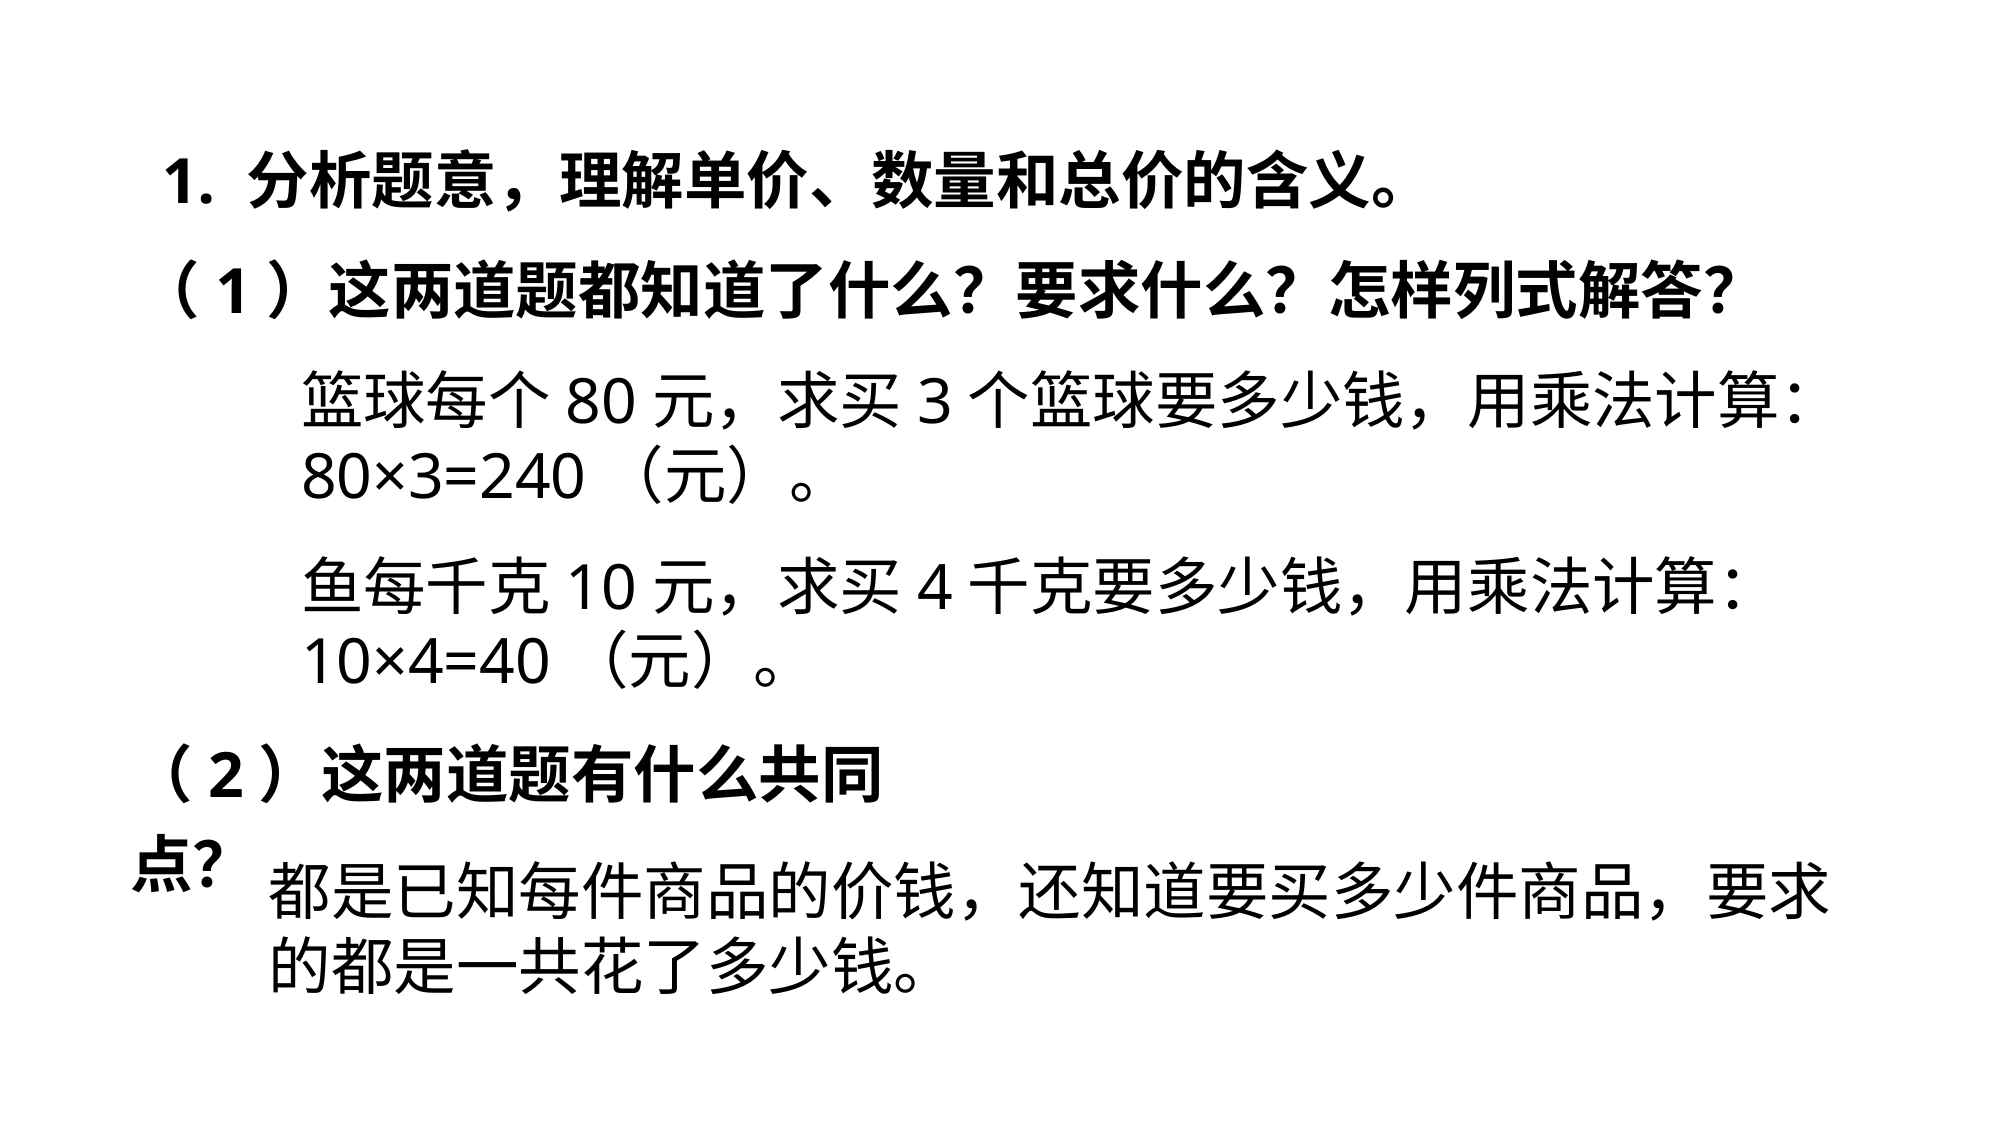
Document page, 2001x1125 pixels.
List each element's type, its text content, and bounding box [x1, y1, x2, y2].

text_box （2）这两道题有什么共同点？ [115, 713, 950, 908]
text_box 篮球每个80元，求买3个篮球要多少钱，用乘法计算：80×3=240（元）。 [286, 353, 1828, 519]
text_box 鱼每千克10元，求买4千克要多少钱，用乘法计算：10×4=40（元）。 [286, 539, 1828, 704]
text_box 都是已知每件商品的价钱，还知道要买多少件商品，要求的都是一共花了多少钱。 [254, 845, 1860, 1010]
text_box 1. 分析题意，理解单价、数量和总价的含义。 [147, 95, 1720, 223]
text_box （1）这两道题都知道了什么？要求什么？怎样列式解答？ [123, 243, 1754, 334]
